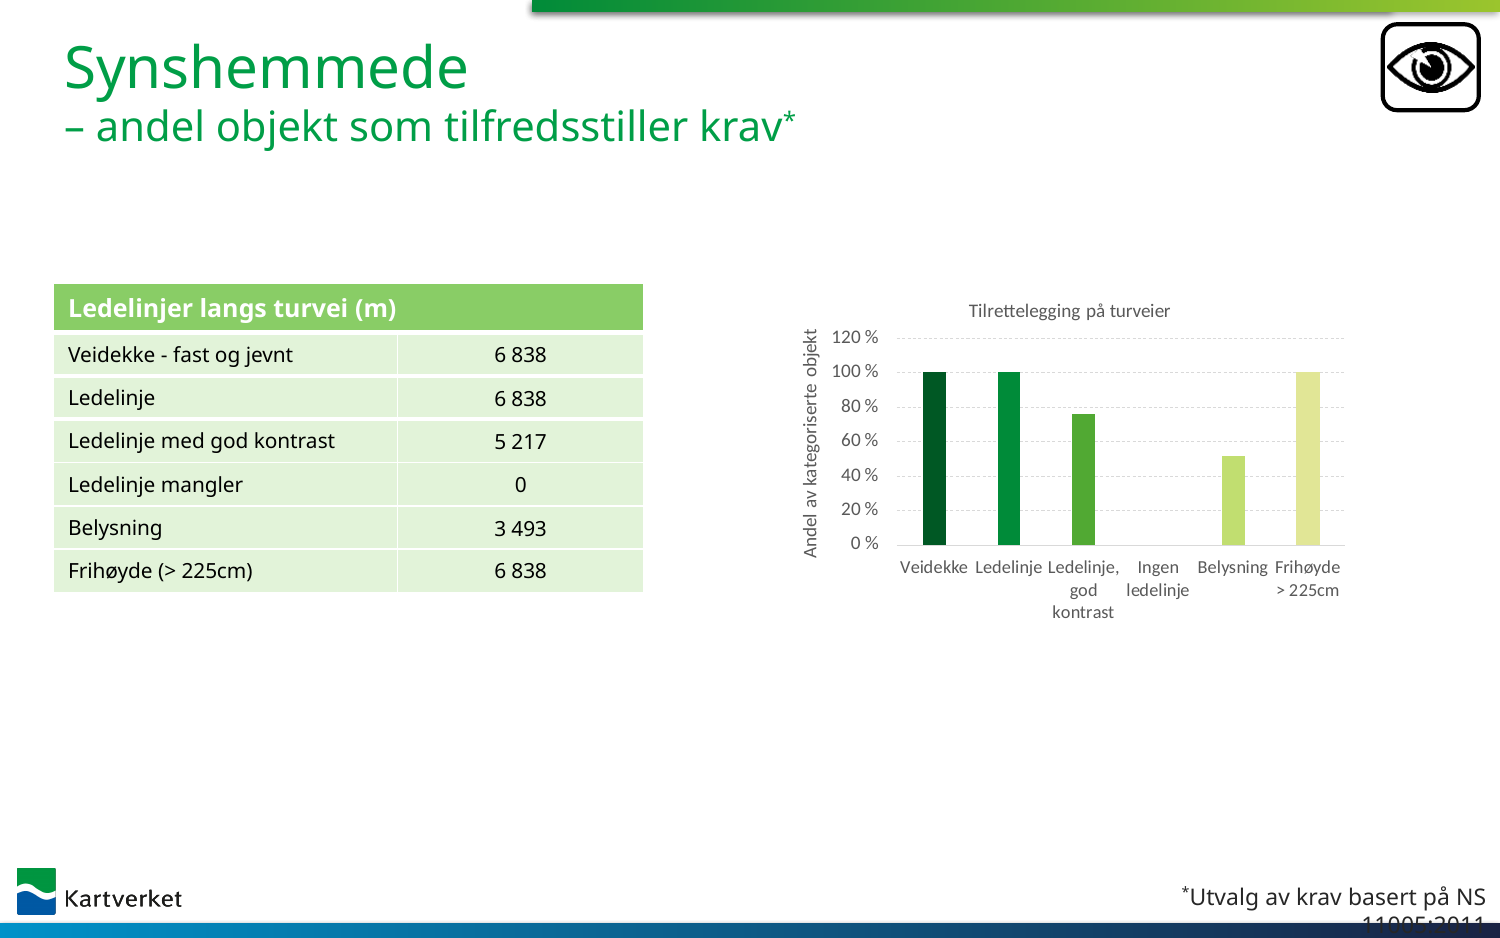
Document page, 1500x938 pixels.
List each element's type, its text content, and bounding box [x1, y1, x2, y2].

table_cell Belysning [54, 507, 397, 548]
picture [791, 291, 1348, 630]
text_box Synshemmede – andel objekt som tilfredsstiller krav* [49, 24, 1431, 158]
table_header Ledelinjer langs turvei (m) [54, 284, 643, 330]
table_cell 5 217 [398, 421, 643, 462]
table_cell 6 838 [398, 335, 643, 374]
table_cell Veidekke - fast og jevnt [54, 335, 397, 374]
table_cell Ledelinje [54, 378, 397, 417]
table_cell 6 838 [398, 378, 643, 417]
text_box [1382, 24, 1480, 111]
table_cell 6 838 [398, 550, 643, 592]
text_box *Utvalg av krav basert på NS 11005:2011 [1068, 873, 1500, 938]
table_cell Ledelinje med god kontrast [54, 421, 397, 462]
table_cell Ledelinje mangler [54, 463, 397, 505]
table_cell 0 [398, 463, 643, 505]
table_cell Frihøyde (> 225cm) [54, 550, 397, 592]
table_cell 3 493 [398, 507, 643, 548]
